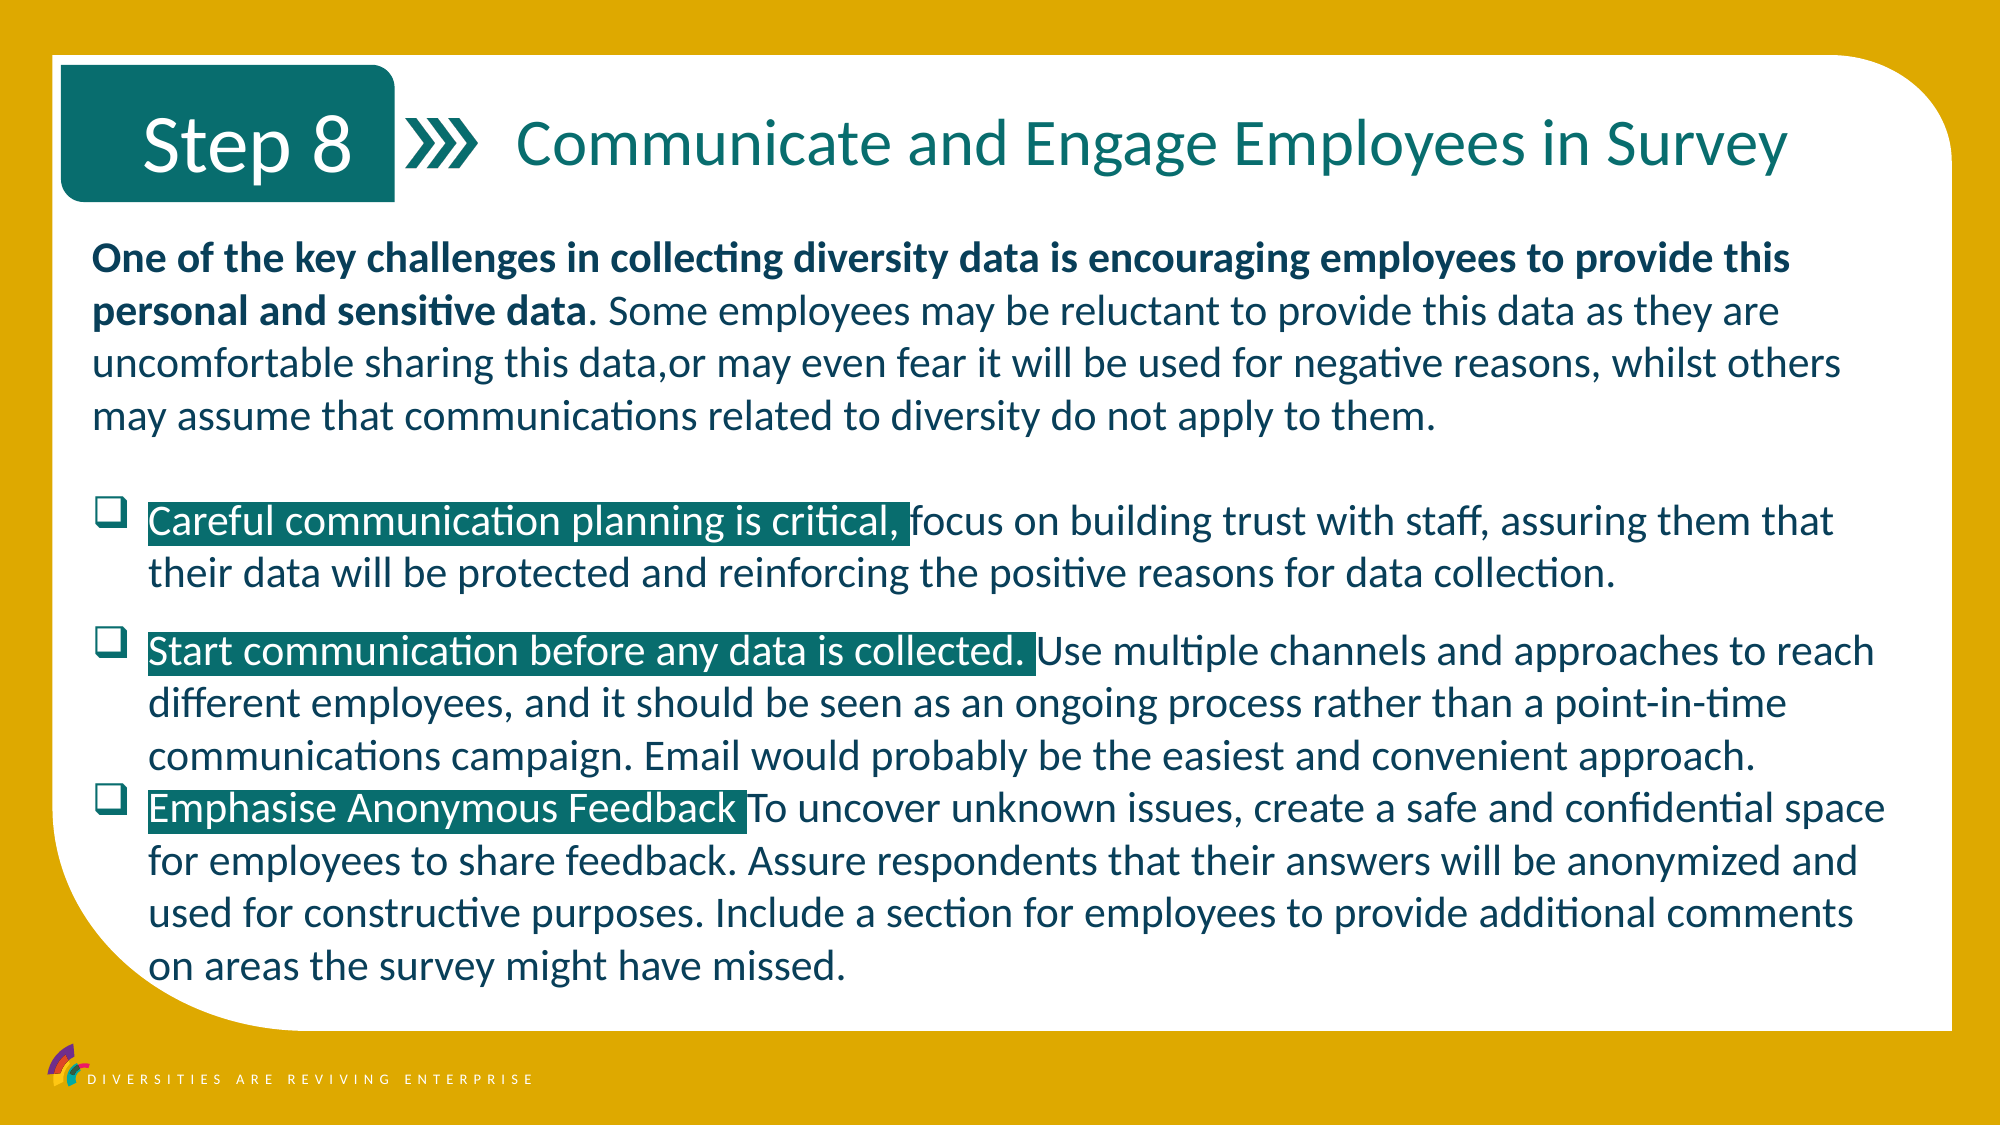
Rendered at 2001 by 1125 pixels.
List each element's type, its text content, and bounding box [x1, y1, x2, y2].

text_box [82, 63, 396, 204]
picture [398, 100, 484, 186]
list One of the key challenges in collecting diversity data is encouraging employees to provide this personal and sensitive data. Some employees may be reluctant to provide this data as they are uncomfortable sharing this data,or may even fear it will be used for negative reasons, whilst others may assume that communications related to diversity do not apply to them. Careful communication planning is critical, focus on building trust with staff, assuring them that their data will be protected and reinforcing the positive reasons for data collection. Start communication before any data is collected. Use multiple channels and approaches to reach different employees, and it should be seen as an ongoing process rather than a point-in-time communications campaign. Email would probably be the easiest and convenient approach. Emphasise Anonymous Feedback To uncover unknown issues, create a safe and confidential space for employees to share feedback. Assure respondents that their answers will be anonymized and used for constructive purposes. Include a section for employees to provide additional comments on areas the survey might have missed. [77, 221, 1920, 854]
text_box Communicate and Engage Employees in Survey [501, 100, 2000, 278]
text_box Step 8 [0, 45, 369, 203]
